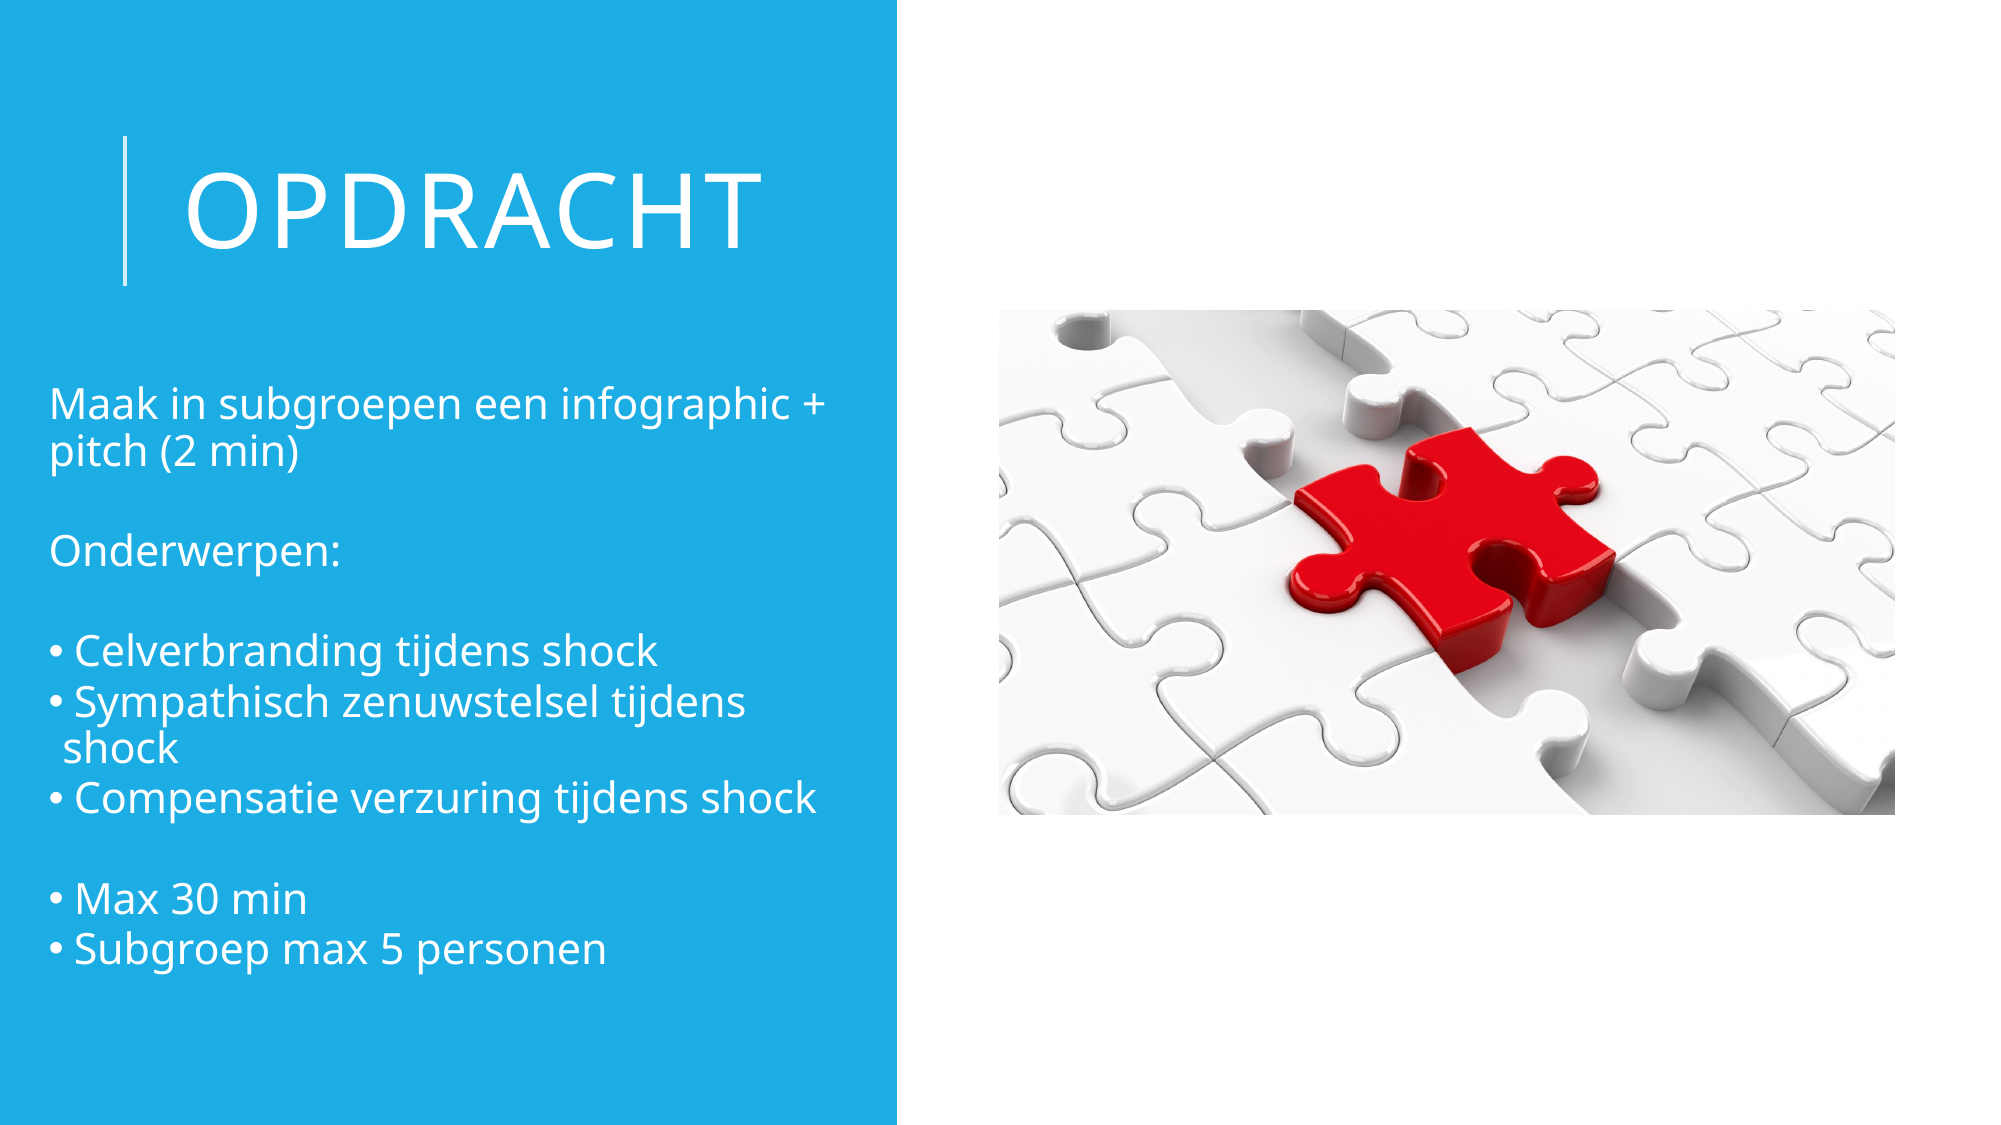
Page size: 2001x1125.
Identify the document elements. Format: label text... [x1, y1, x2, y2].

text_box [0, 0, 898, 1125]
title Opdracht [168, 96, 788, 342]
list Maak in subgroepen een infographic + pitch (2 min) Onderwerpen: Celverbranding tijdens shock Sympathisch zenuwstelsel tijdens shock Compensatie verzuring tijdens shock Max 30 min Subgroep max 5 personen [33, 375, 851, 1020]
picture [999, 310, 1896, 815]
